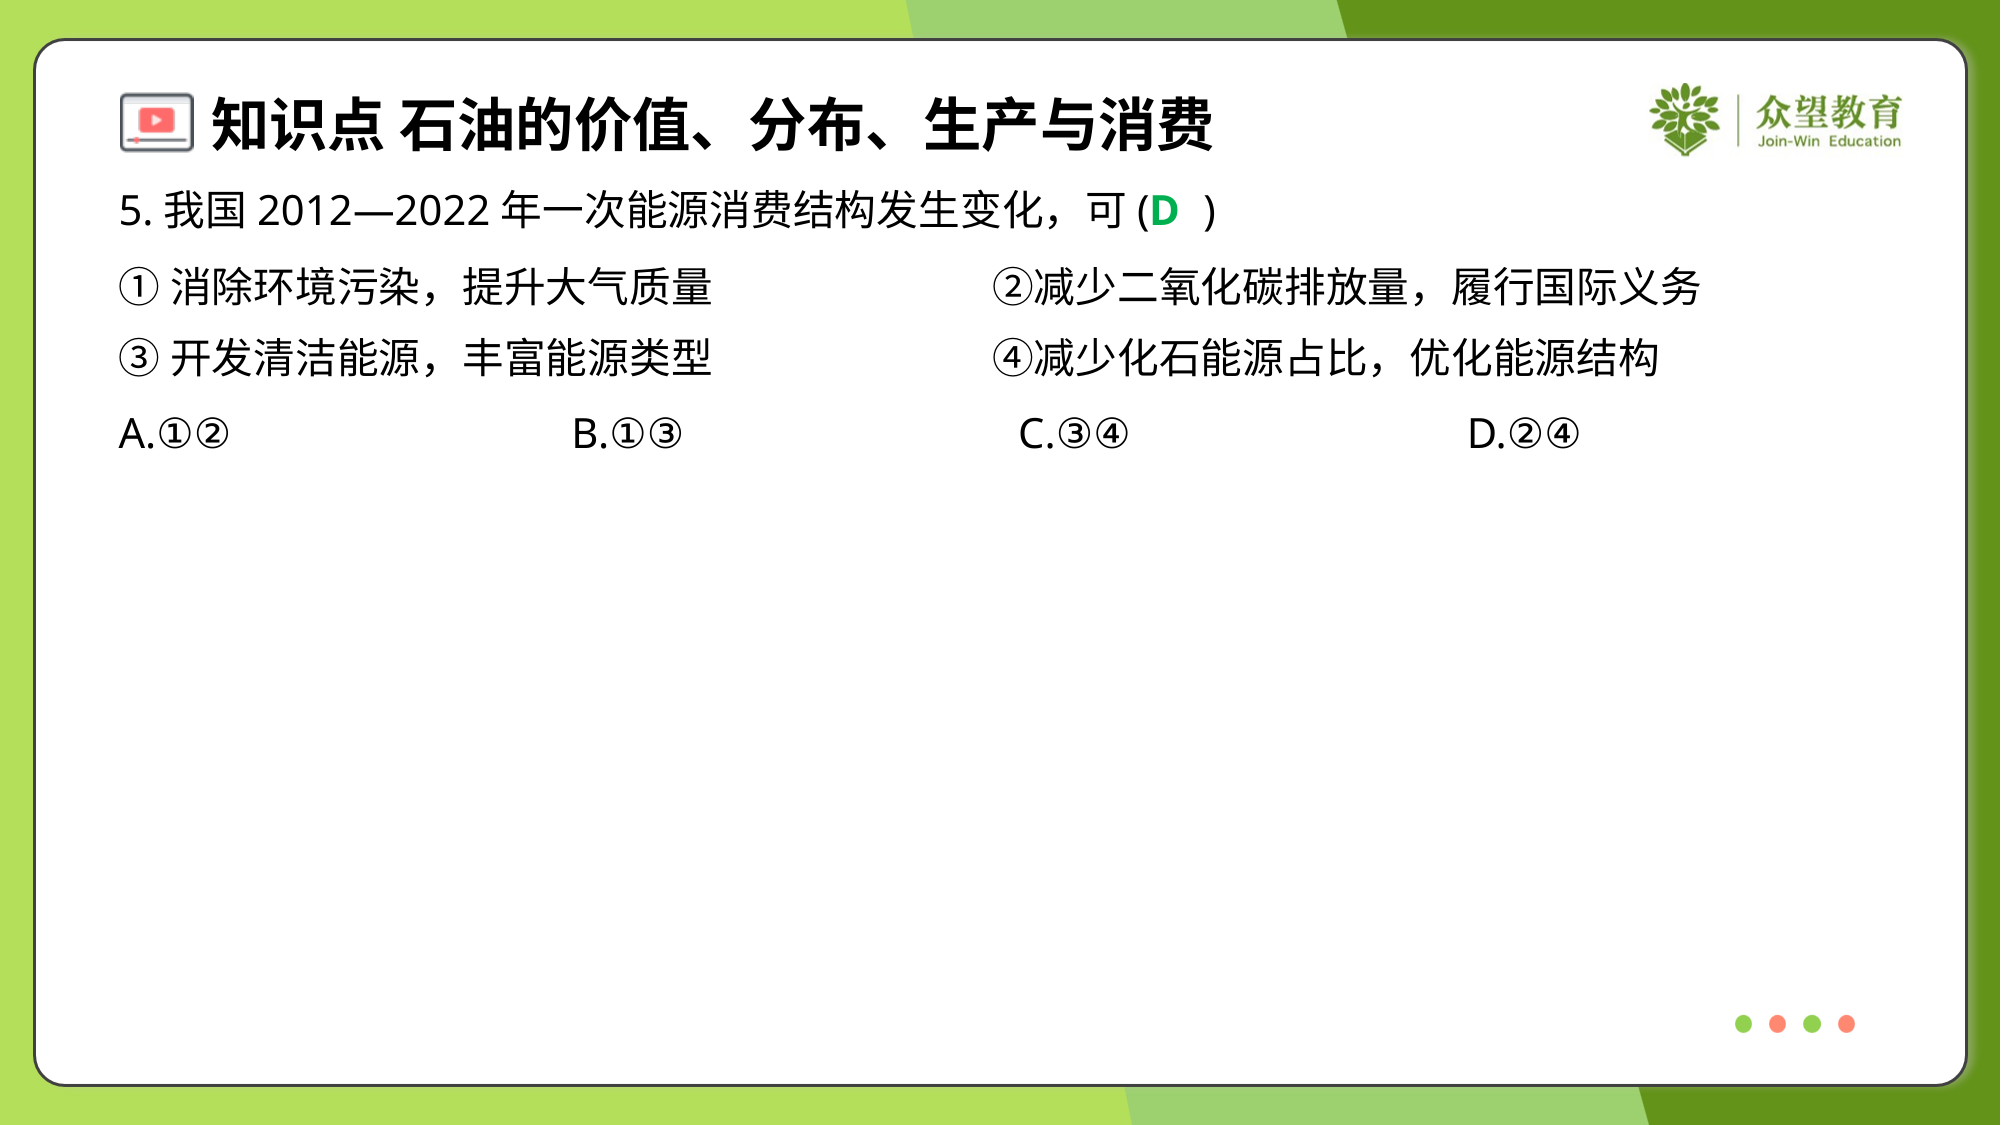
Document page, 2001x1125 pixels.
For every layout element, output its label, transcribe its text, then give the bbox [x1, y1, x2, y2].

text_box D [1133, 158, 1197, 226]
text_box A.①② B.①③ C.③④ D.②④ [118, 381, 1883, 448]
picture [0, 0, 2000, 1125]
text_box 5.我国2012—2022年一次能源消费结构发生变化，可( ) [118, 158, 1133, 226]
text_box 5.我国2012—2022年一次能源消费结构发生变化，可( ) [1197, 158, 1883, 226]
text_box ①消除环境污染，提升大气质量 ②减少二氧化碳排放量，履行国际义务 ③开发清洁能源，丰富能源类型 ④减少化石能源占比，优化能源结构 [118, 235, 1883, 374]
